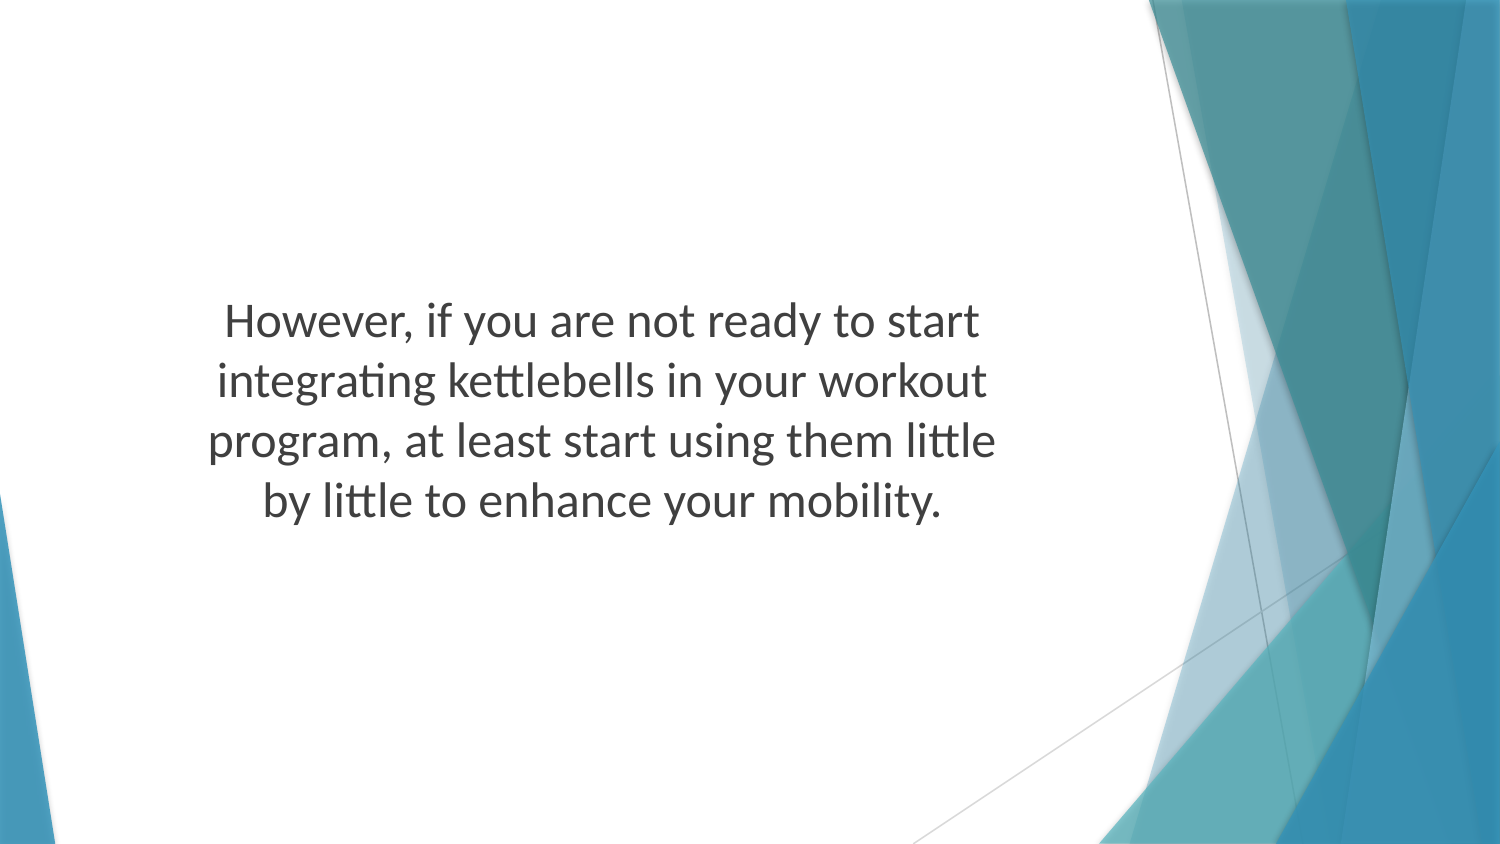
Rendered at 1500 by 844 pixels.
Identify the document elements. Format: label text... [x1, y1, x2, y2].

list However, if you are not ready to start integrating kettlebells in your workout program, at least start using them little by little to enhance your mobility. [183, 280, 1022, 635]
